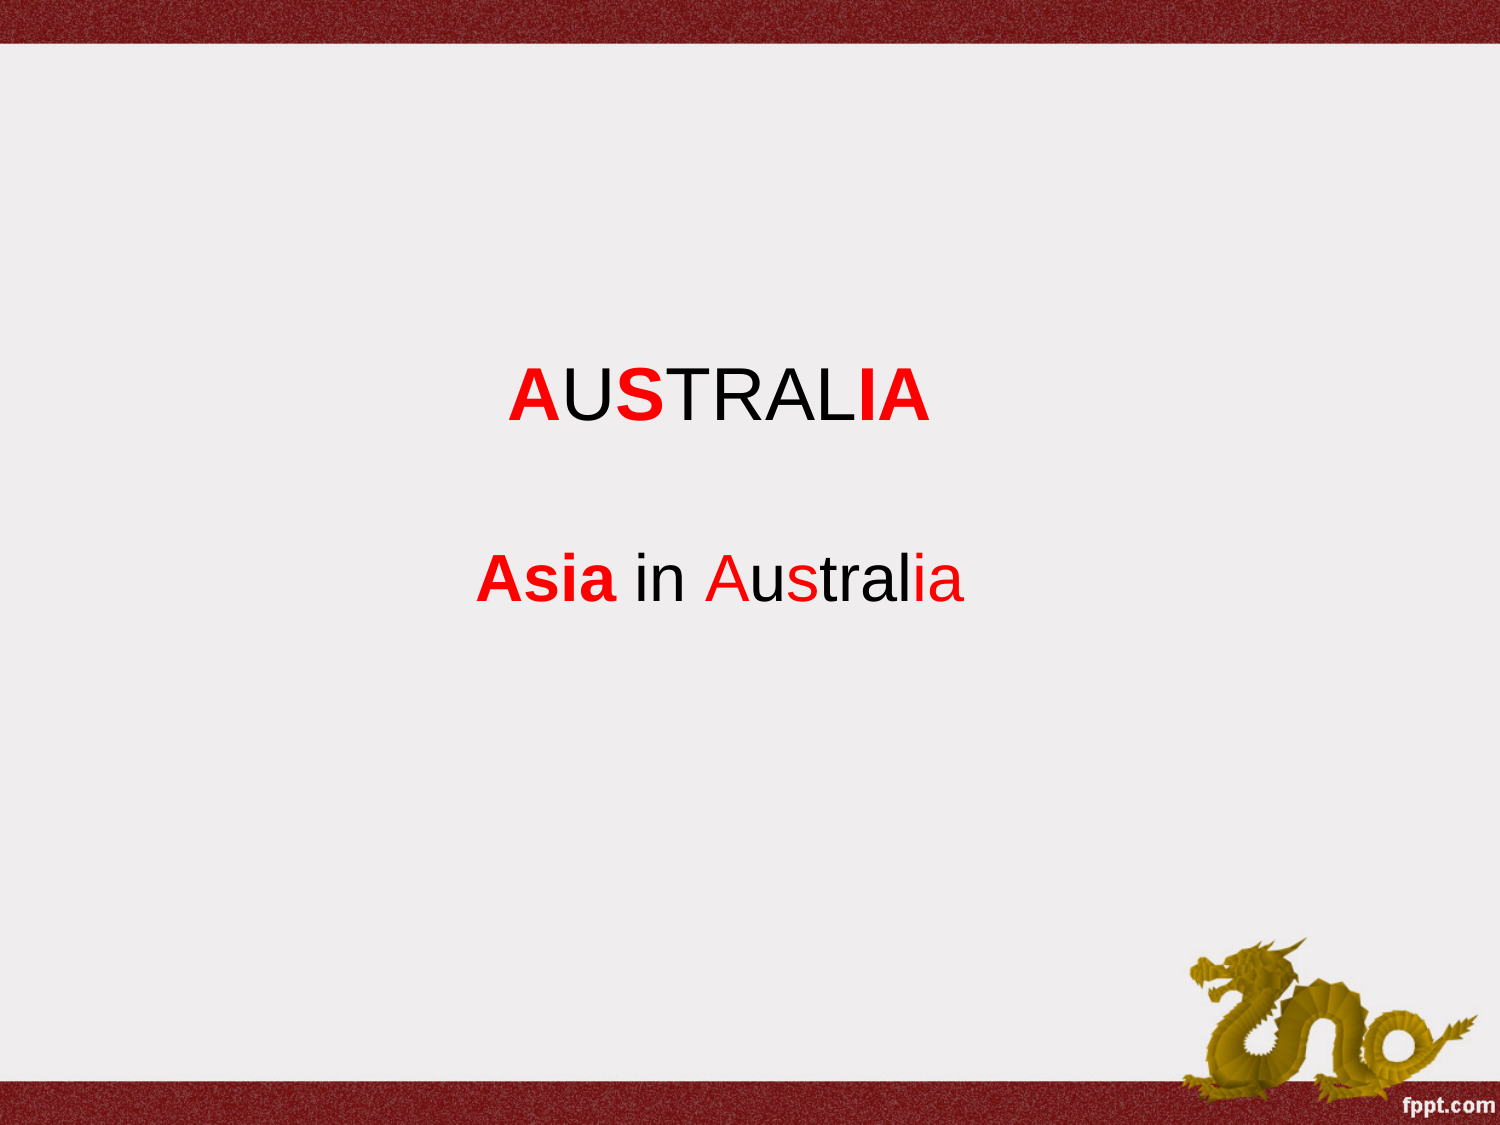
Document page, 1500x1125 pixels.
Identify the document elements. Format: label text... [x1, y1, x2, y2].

picture [0, 0, 1500, 1125]
text_box AUSTRALIA [492, 338, 948, 443]
text_box Asia in Australia [462, 527, 978, 622]
